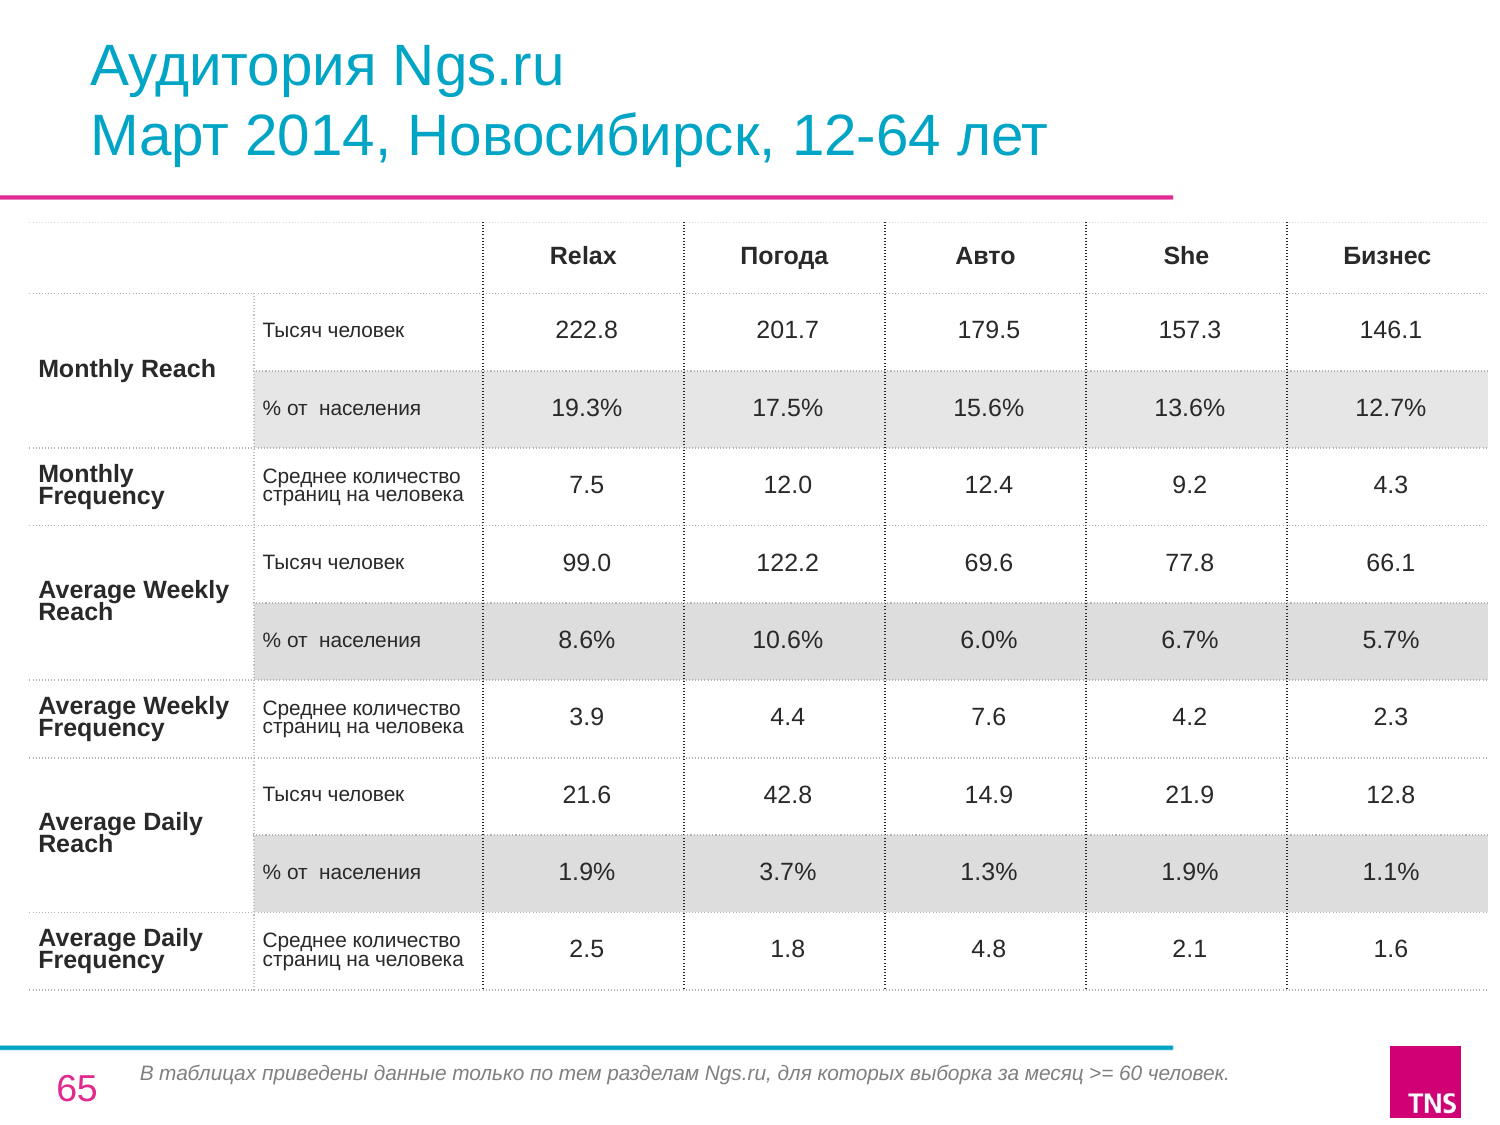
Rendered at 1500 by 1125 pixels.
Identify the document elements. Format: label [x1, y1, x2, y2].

table_cell [29, 294, 1488, 990]
slide_number [40, 1055, 392, 1125]
table_header [29, 223, 1488, 294]
title [74, 8, 1476, 187]
picture [0, 0, 1500, 1125]
text_box [124, 1052, 1463, 1092]
